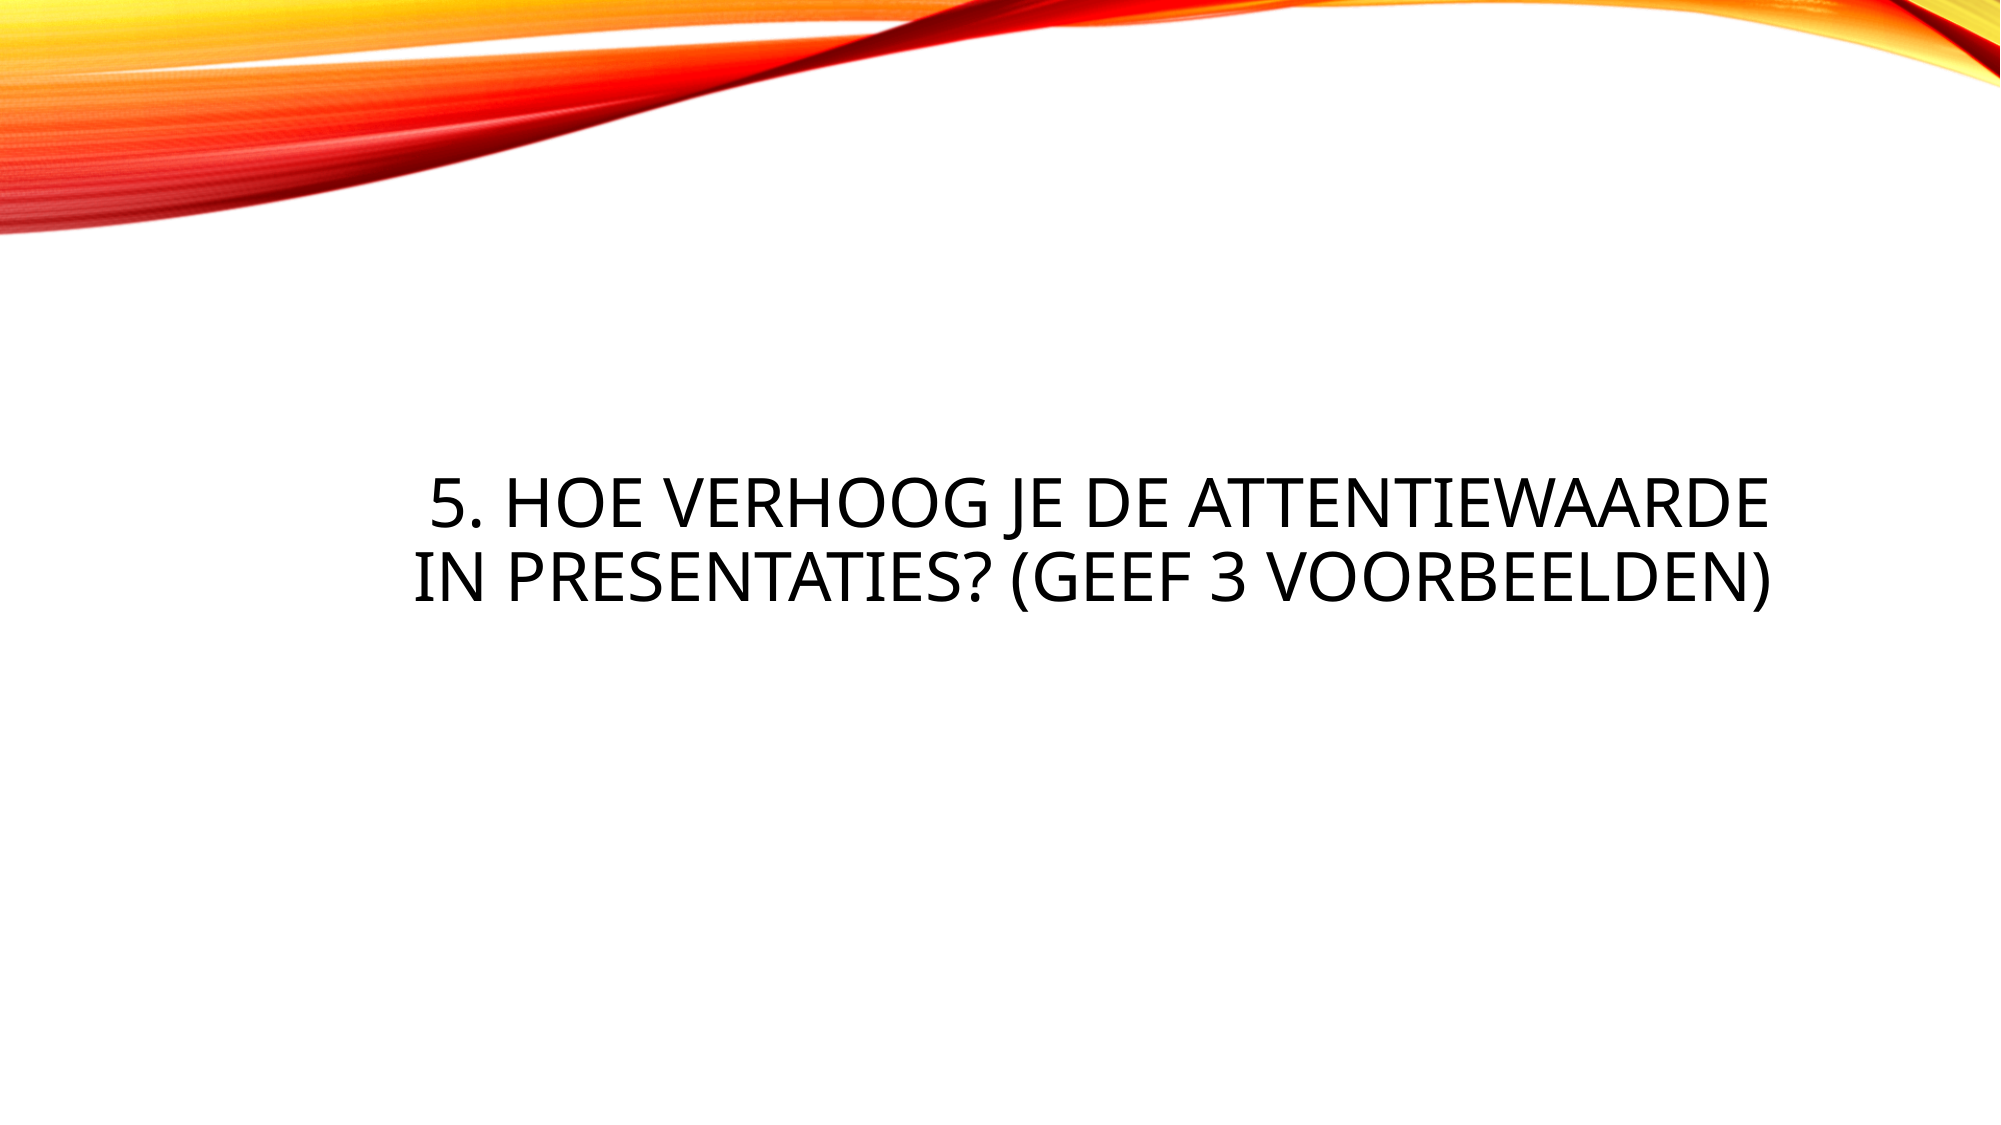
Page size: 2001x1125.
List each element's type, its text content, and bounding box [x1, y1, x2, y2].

title 5. Hoe verhoog je de attentiewaarde in presentaties? (geef 3 voorbeelden) [375, 436, 1788, 649]
picture [0, 0, 2000, 237]
